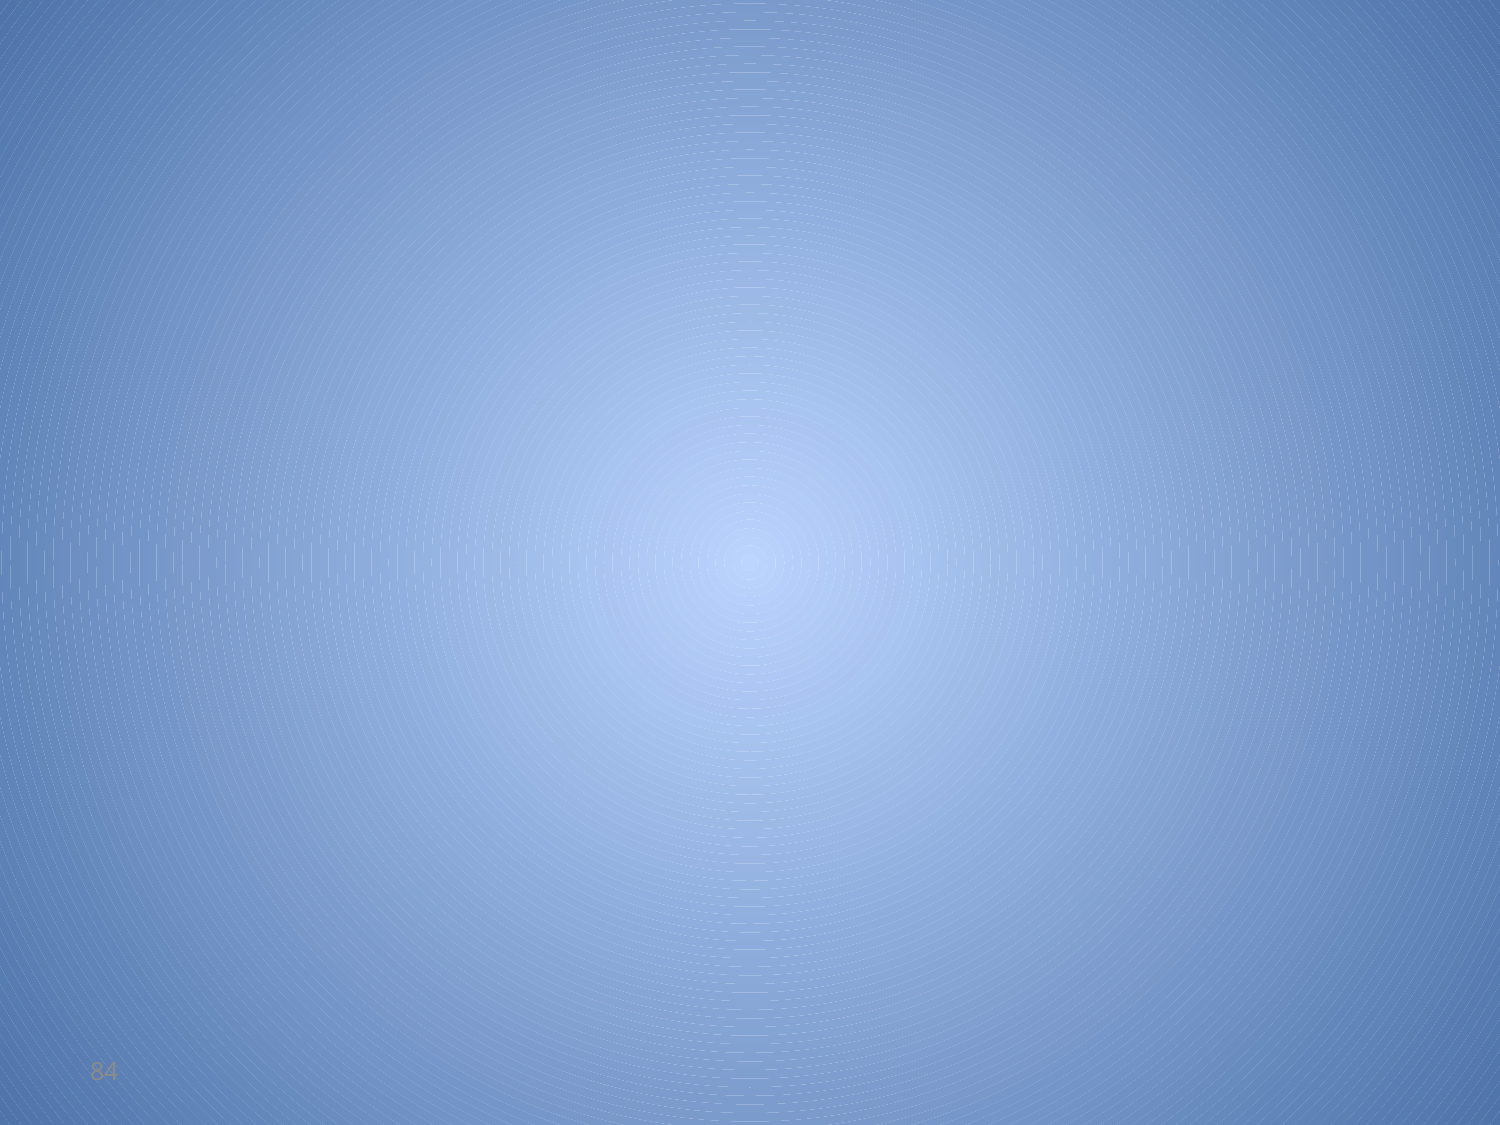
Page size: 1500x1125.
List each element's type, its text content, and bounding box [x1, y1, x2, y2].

slide_number 84 [75, 1042, 425, 1103]
